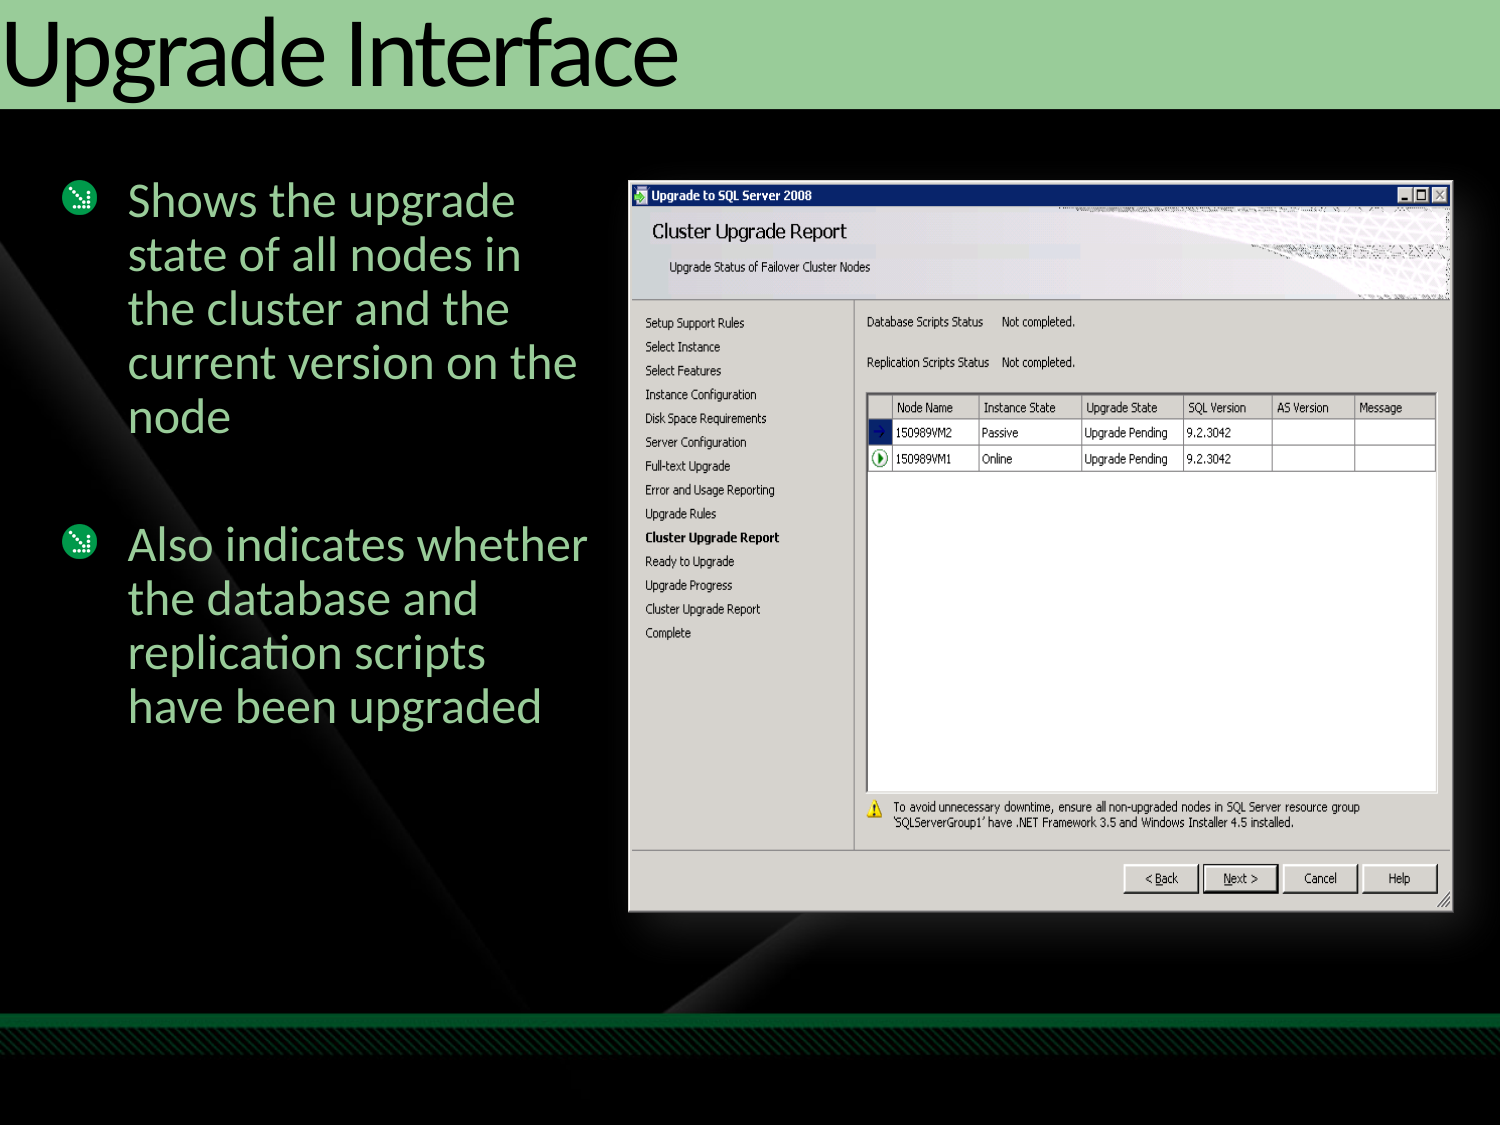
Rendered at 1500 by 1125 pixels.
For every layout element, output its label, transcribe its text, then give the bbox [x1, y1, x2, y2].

list Shows the upgrade state of all nodes in the cluster and the current version on the node Also indicates whether the database and replication scripts have been upgraded [62, 174, 594, 956]
title Upgrade Interface [0, 0, 1500, 110]
picture [0, 110, 1500, 1125]
